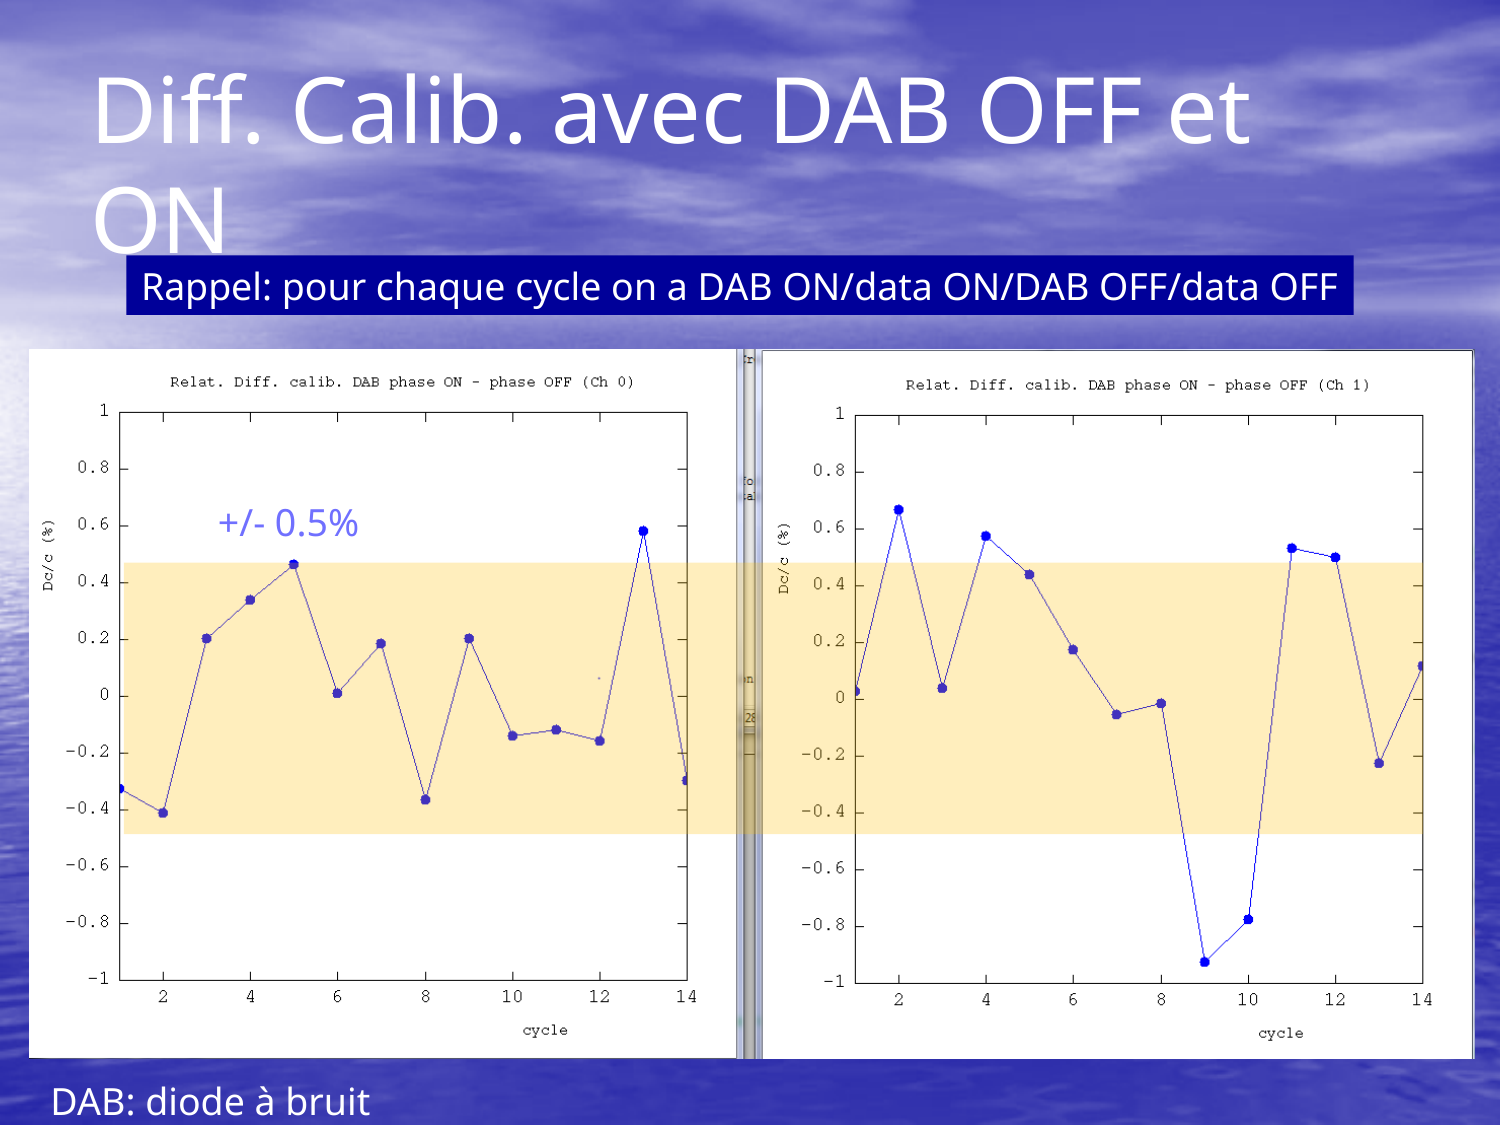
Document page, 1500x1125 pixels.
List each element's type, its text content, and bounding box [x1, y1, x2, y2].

title Diff. Calib. avec DAB OFF et ON [74, 47, 1426, 276]
text_box Rappel: pour chaque cycle on a DAB ON/data ON/DAB OFF/data OFF [126, 255, 1354, 315]
picture [29, 349, 1475, 1059]
text_box DAB: diode à bruit [35, 1070, 386, 1125]
